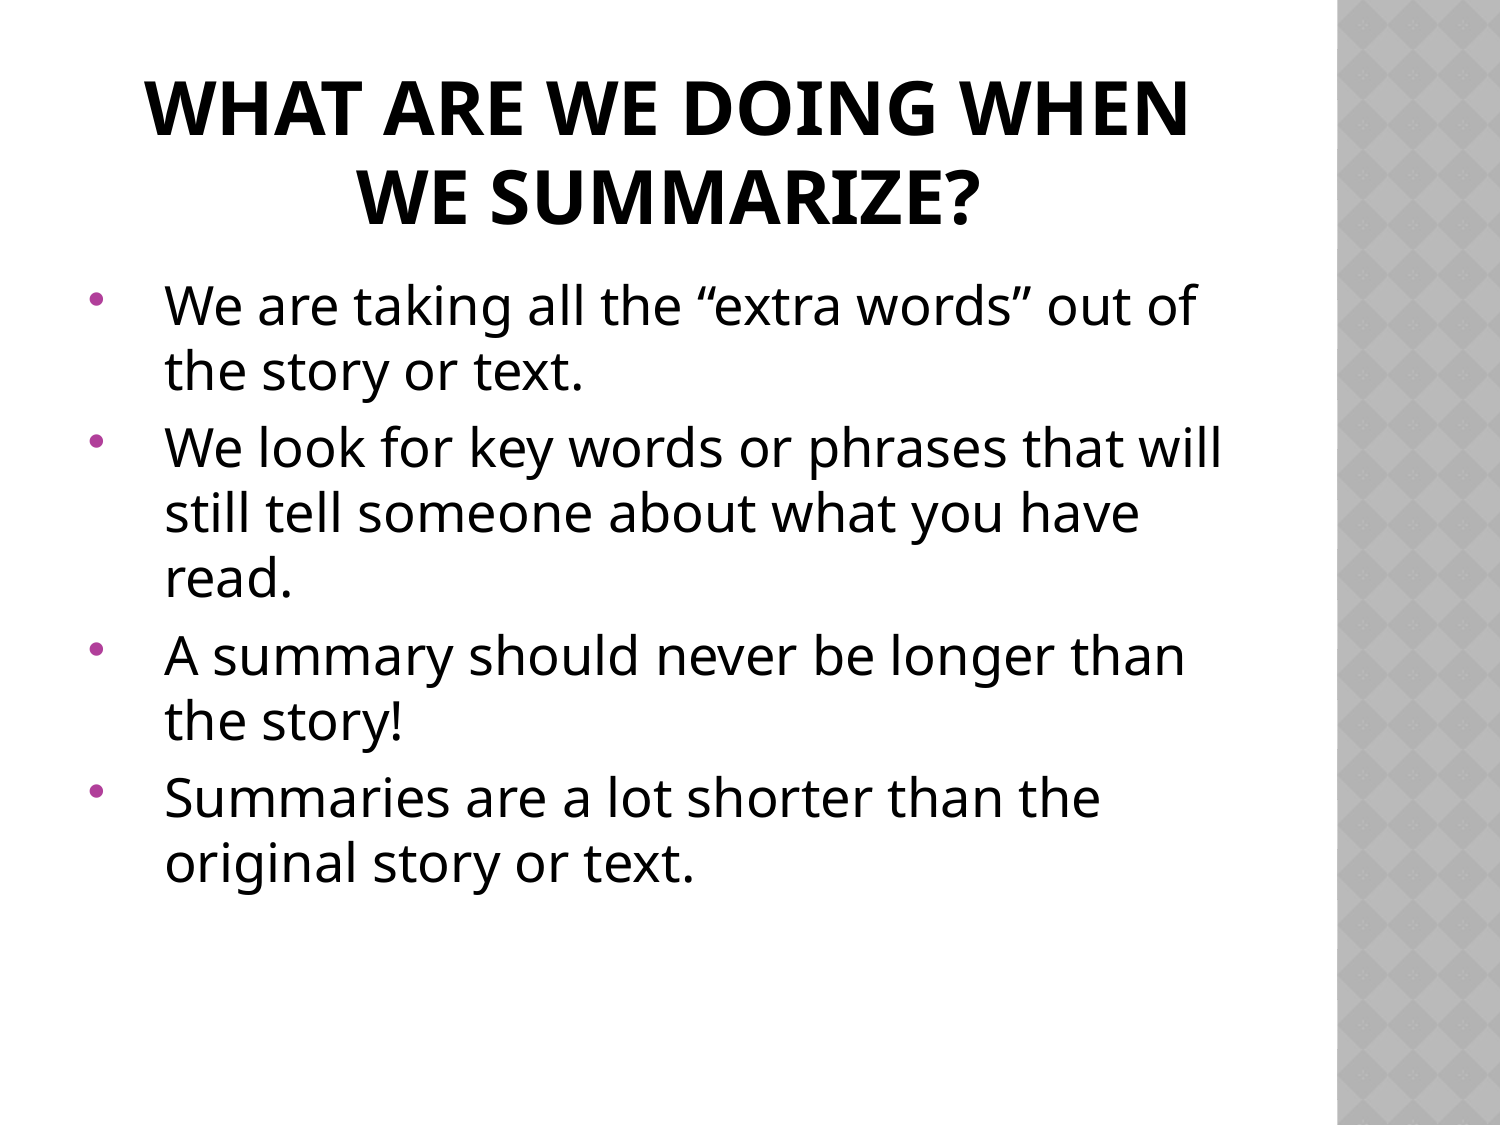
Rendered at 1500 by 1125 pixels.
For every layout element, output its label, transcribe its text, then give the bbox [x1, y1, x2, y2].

title What are we doing when we summarize? [75, 52, 1263, 240]
list We are taking all the “extra words” out of the story or text. We look for key words or phrases that will still tell someone about what you have read. A summary should never be longer than the story! Summaries are a lot shorter than the original story or text. [75, 264, 1263, 1059]
